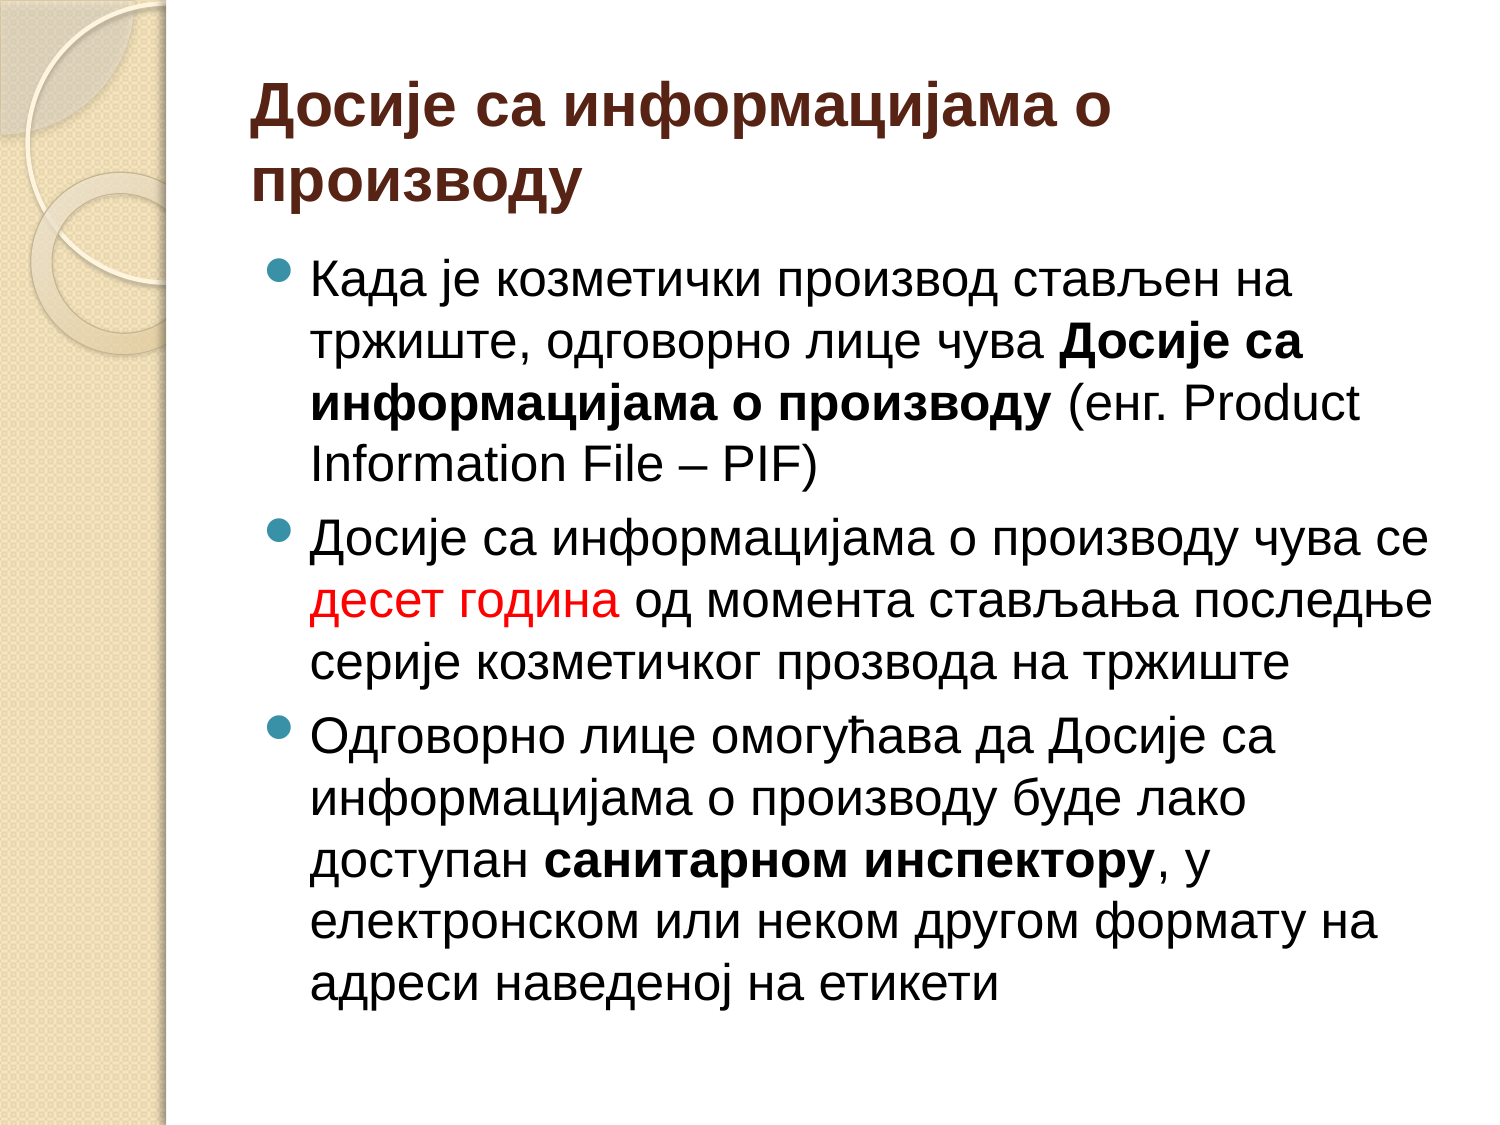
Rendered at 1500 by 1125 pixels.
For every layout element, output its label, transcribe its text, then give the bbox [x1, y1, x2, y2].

title Досије са информацијама о производу [235, 45, 1466, 233]
list Када је козметички производ стављен на тржиште, одговорно лице чува Досије са информацијама о производу (енг. Product Information File – PIF) Досије са информацијама о производу чува се десет година од момента стављања последње серије козметичког прозвода на тржиште Одговорно лице омогућава да Досије са информацијама о производу буде лако доступан санитарном инспектору, у електронском или неком другом формату на адреси наведеној на етикети [235, 237, 1466, 1025]
